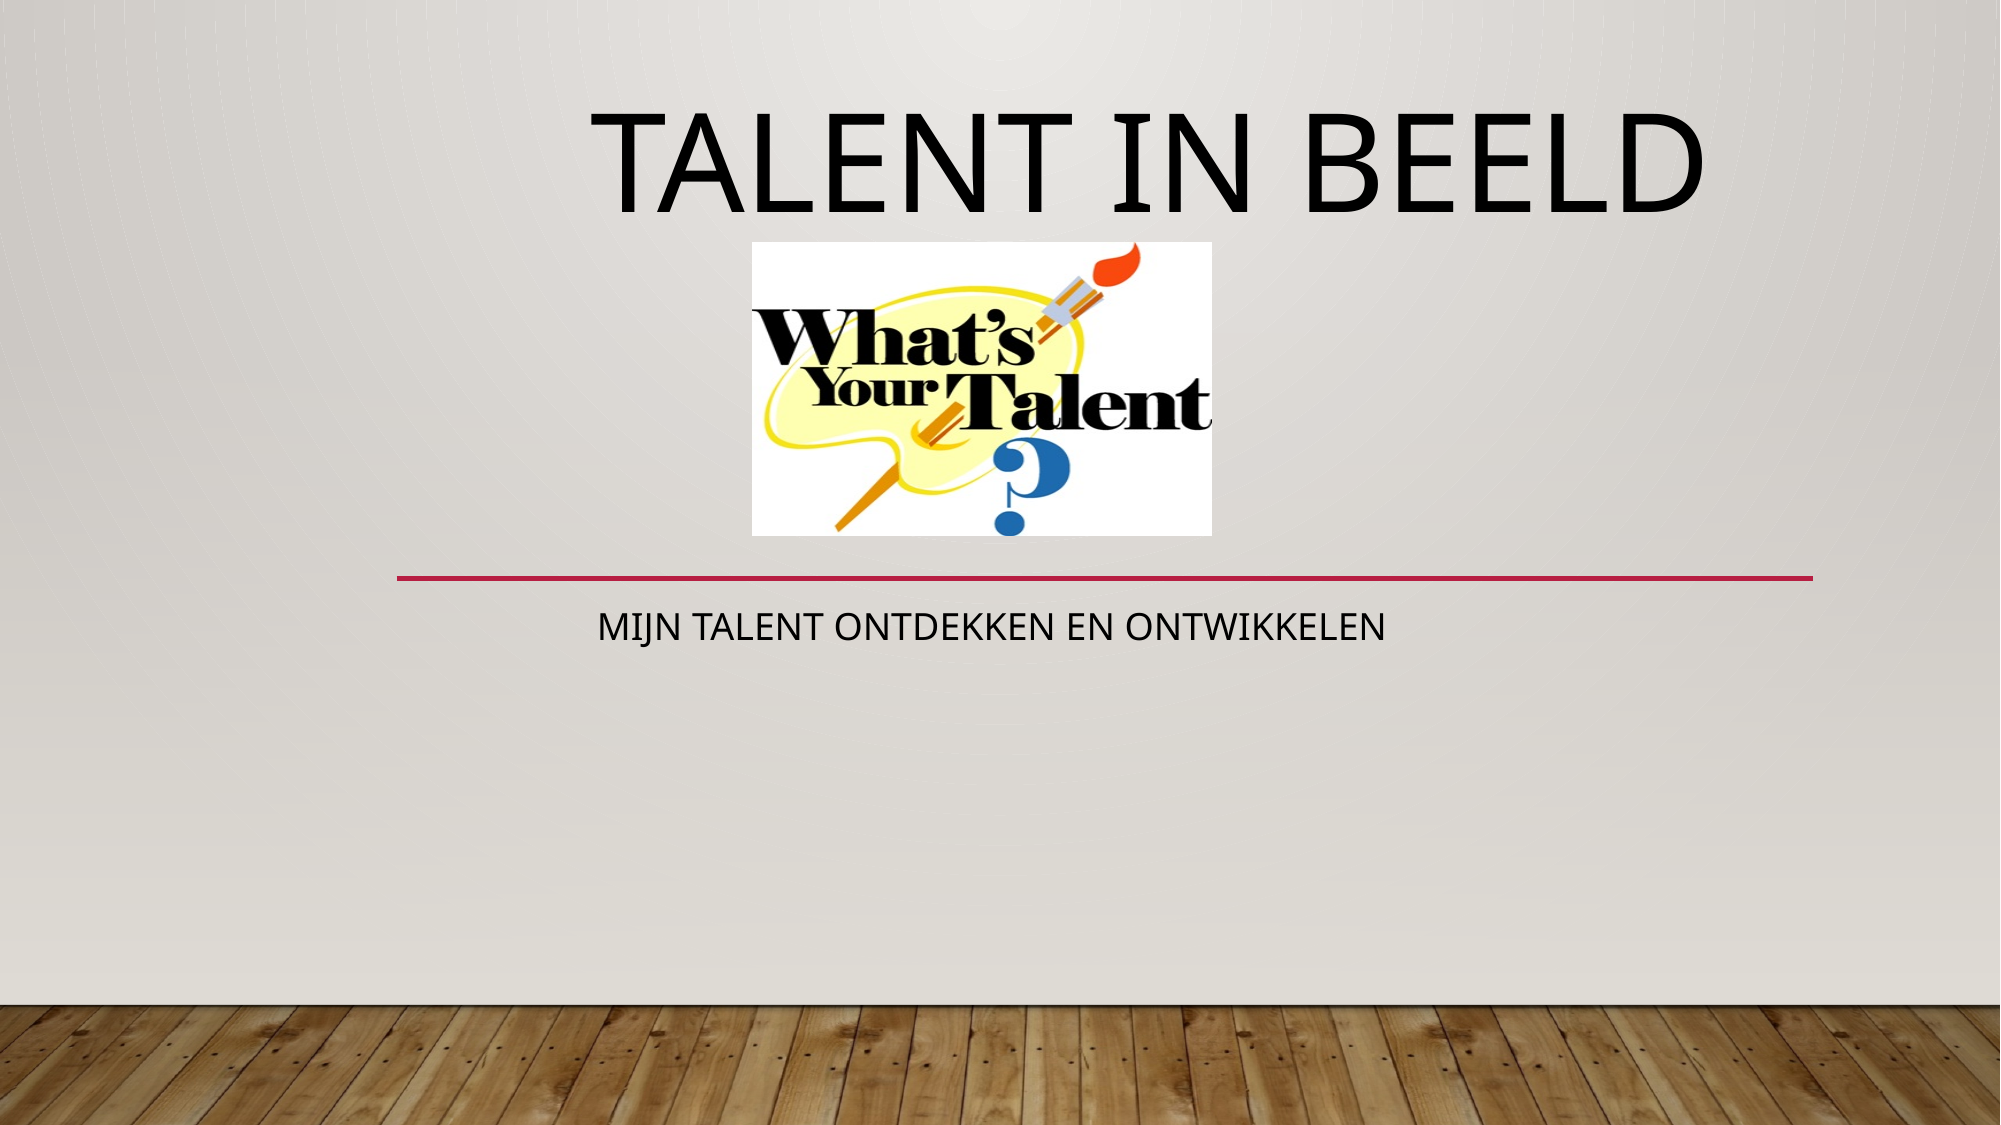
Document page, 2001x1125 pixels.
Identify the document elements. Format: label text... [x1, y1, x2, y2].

picture [0, 1005, 2000, 1125]
subtitle Mijn talent ontdekken en ontwikkelen [396, 579, 1814, 740]
title Talent in Beeld [396, 70, 1814, 243]
picture [751, 241, 1212, 536]
